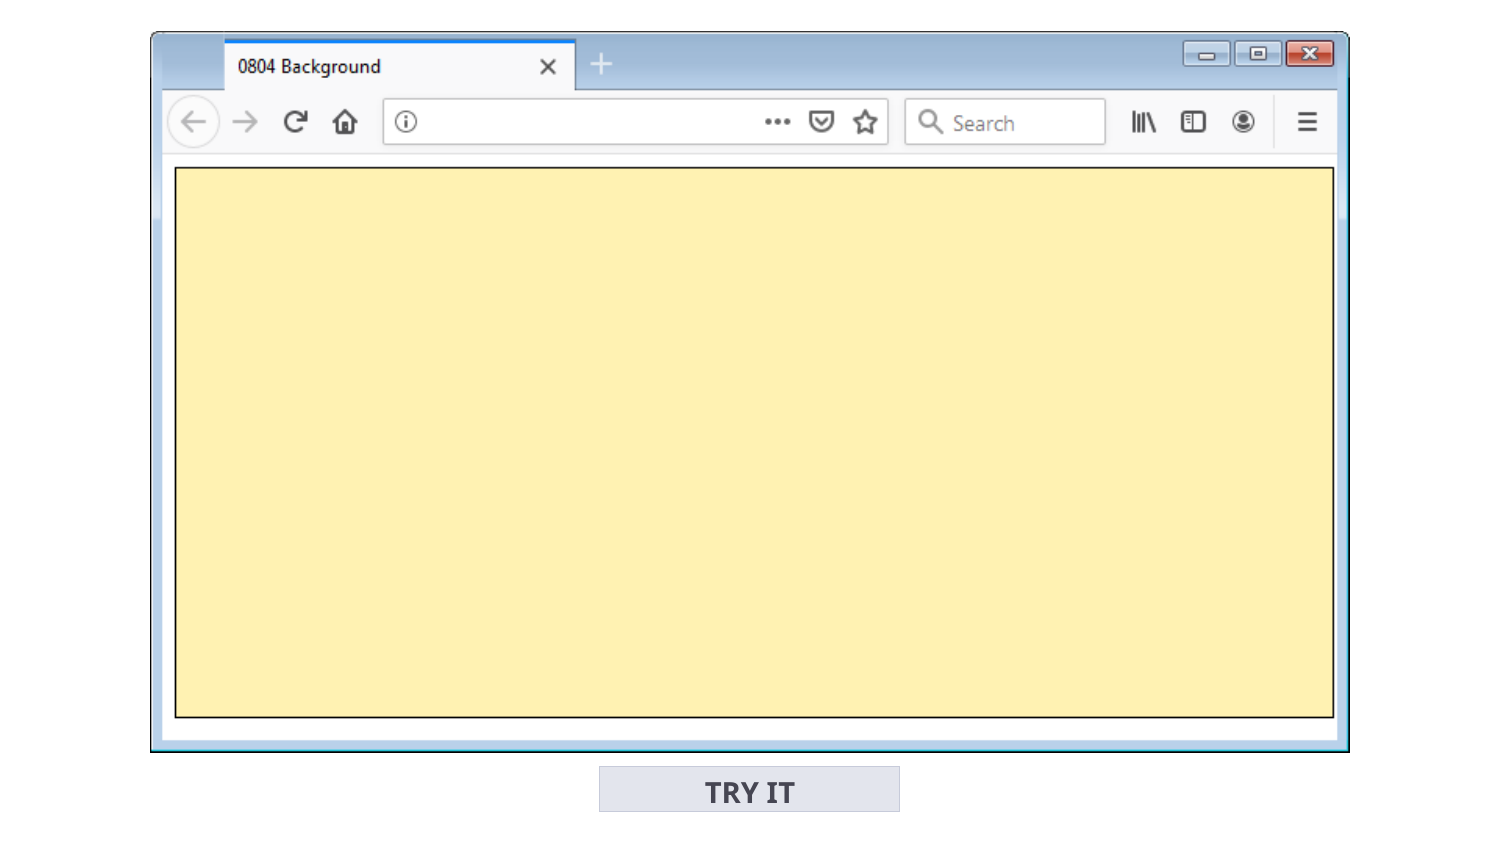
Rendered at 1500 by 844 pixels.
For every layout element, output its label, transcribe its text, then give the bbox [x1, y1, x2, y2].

text_box TRY IT [599, 766, 900, 812]
picture [149, 31, 1351, 753]
